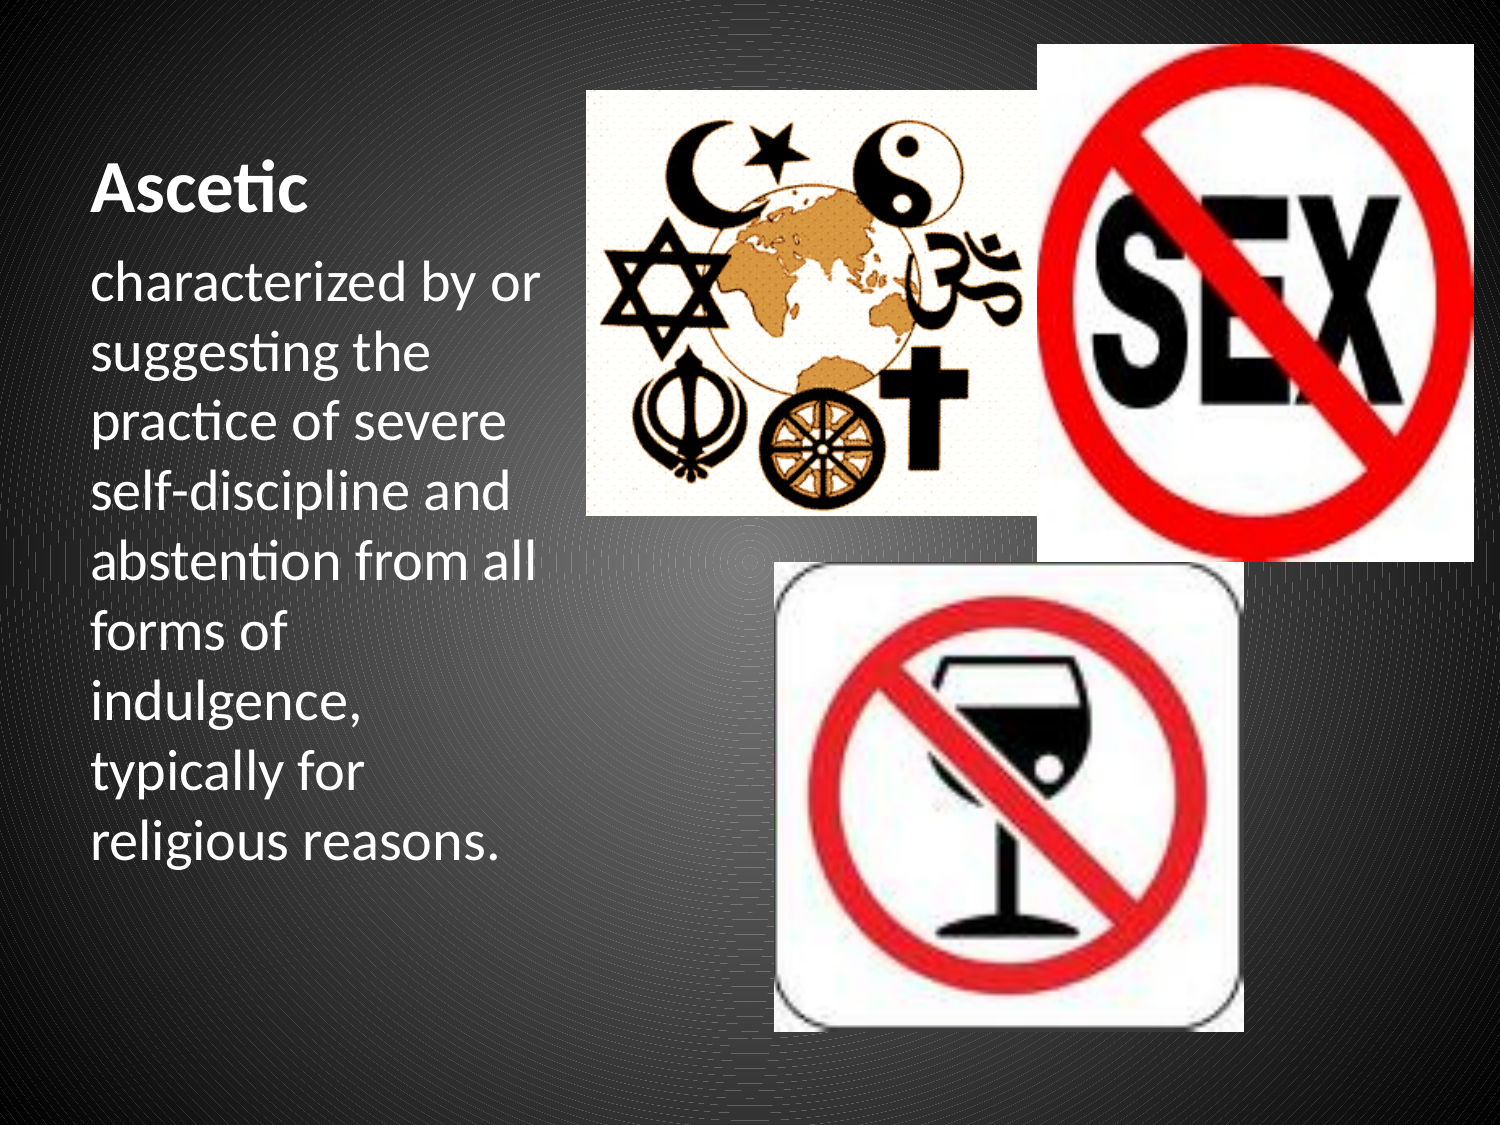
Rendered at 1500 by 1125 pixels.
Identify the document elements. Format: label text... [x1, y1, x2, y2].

title Ascetic [75, 44, 569, 235]
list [586, 44, 1036, 562]
list characterized by or suggesting the practice of severe self-discipline and abstention from all forms of indulgence, typically for religious reasons. [75, 235, 569, 1005]
picture [774, 44, 1474, 1032]
